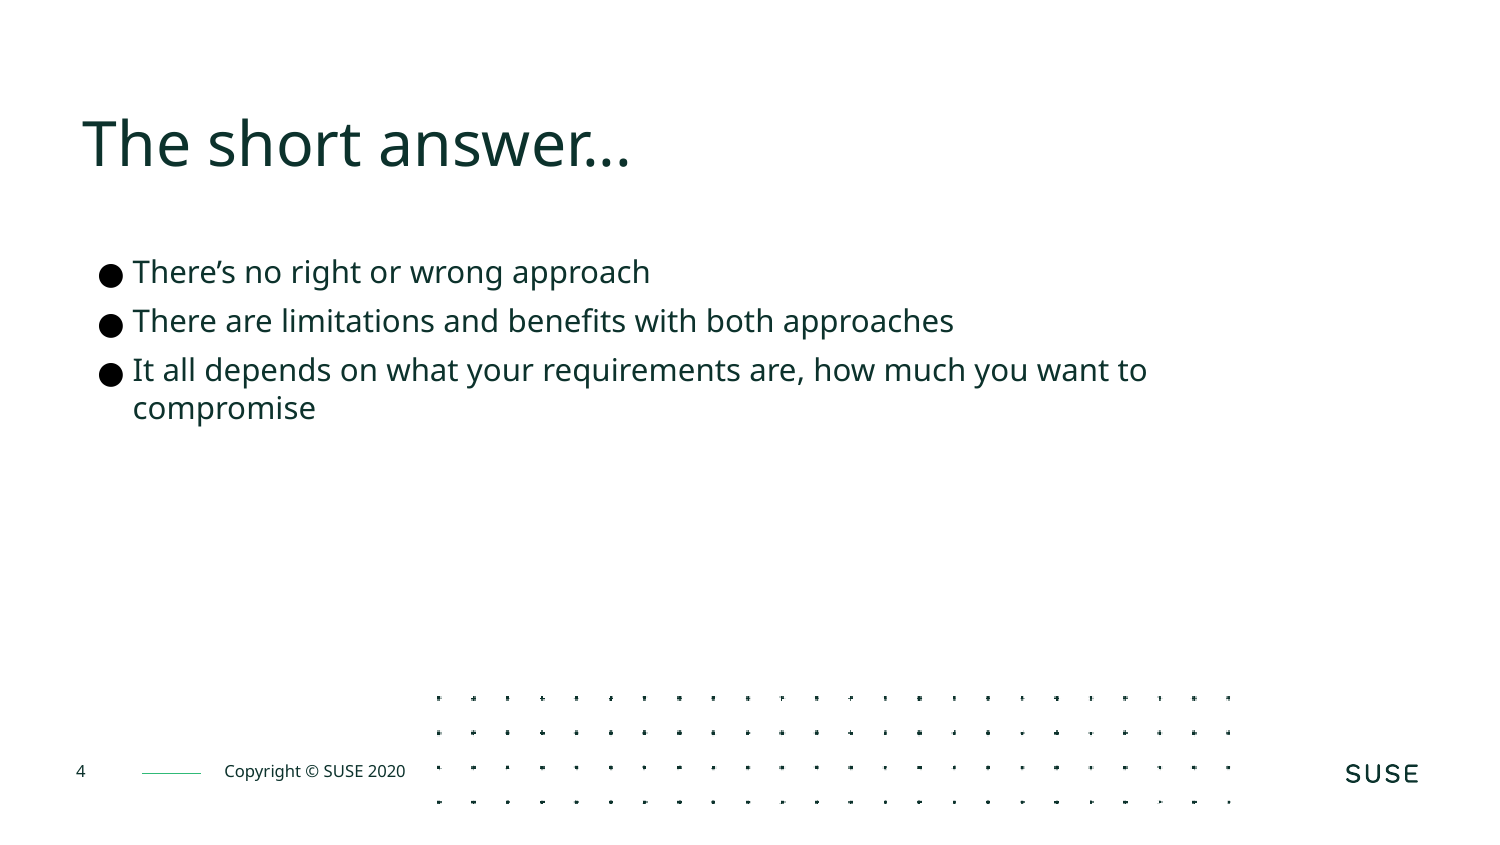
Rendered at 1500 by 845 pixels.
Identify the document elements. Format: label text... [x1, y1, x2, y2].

picture [437, 696, 1255, 815]
text_box The short answer... [82, 103, 1453, 260]
picture [1346, 764, 1418, 783]
text_box There’s no right or wrong approach There are limitations and benefits with both approaches It all depends on what your requirements are, how much you want to compromise [82, 244, 1299, 695]
